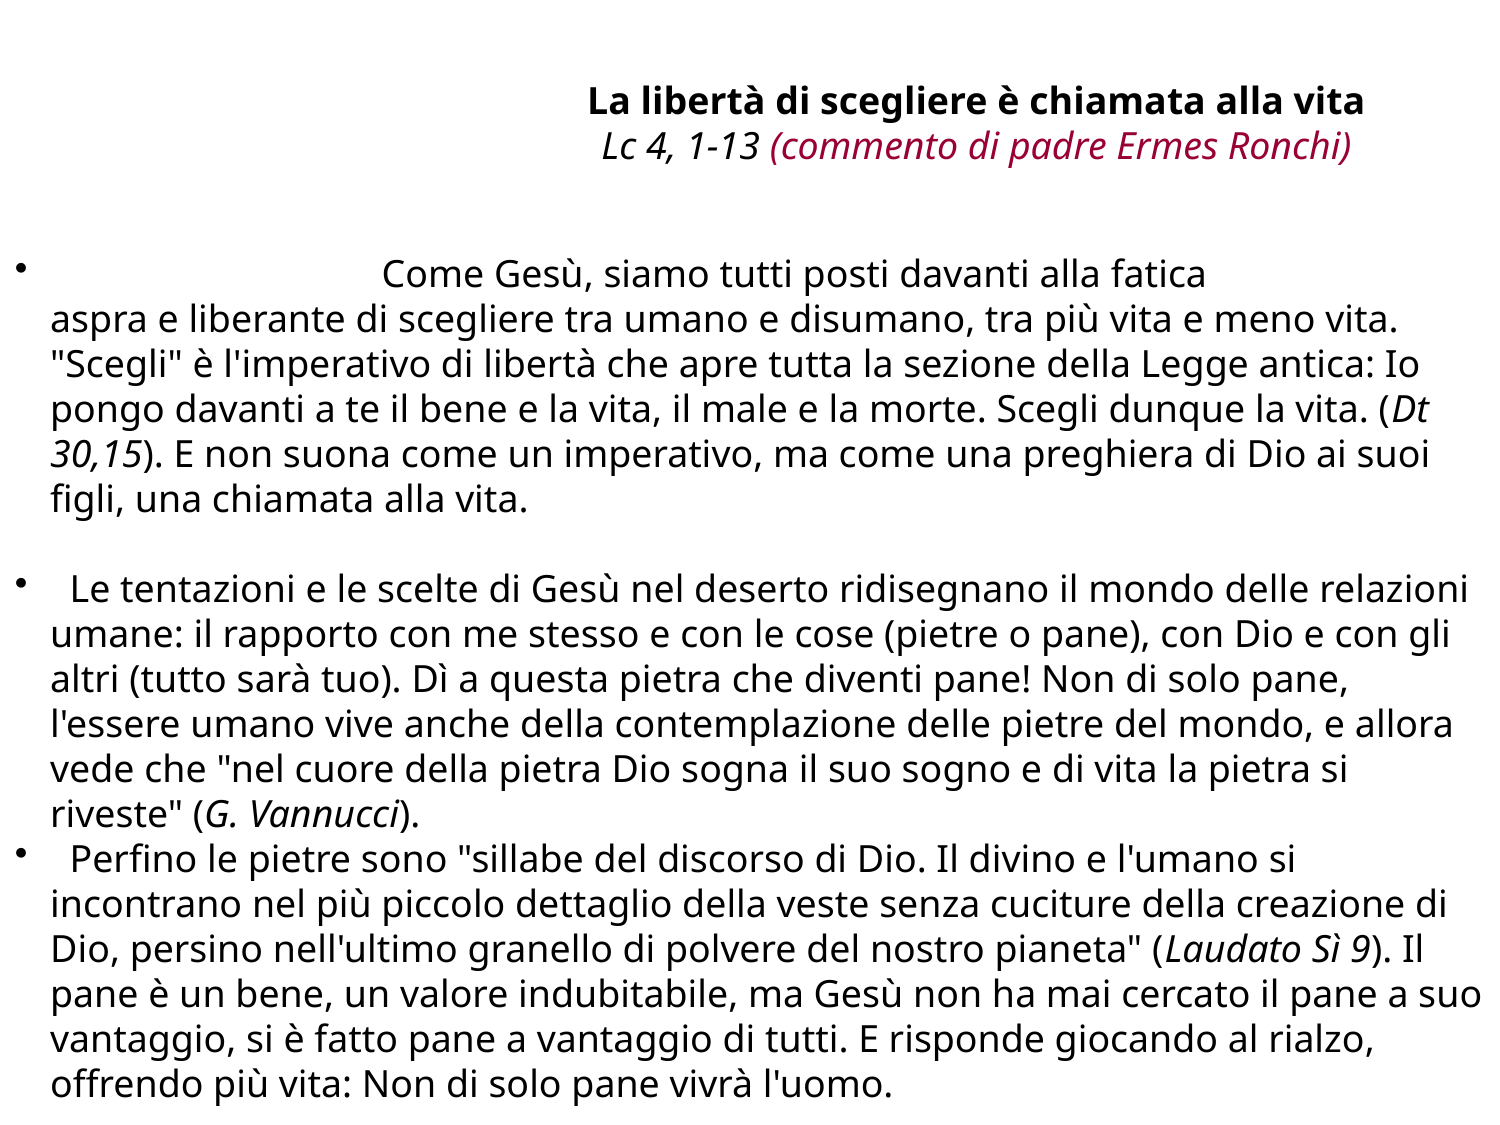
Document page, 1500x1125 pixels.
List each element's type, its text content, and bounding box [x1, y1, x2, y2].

text_box La libertà di scegliere è chiamata alla vita Lc 4, 1-13 (commento di padre Ermes Ronchi) [395, 69, 1500, 175]
text_box Come Gesù, siamo tutti posti davanti alla fatica aspra e liberante di scegliere tra umano e disumano, tra più vita e meno vita. "Scegli" è l'imperativo di libertà che apre tutta la sezione della Legge antica: Io pongo davanti a te il bene e la vita, il male e la morte. Scegli dunque la vita. (Dt 30,15). E non suona come un imperativo, ma come una preghiera di Dio ai suoi figli, una chiamata alla vita. Le tentazioni e le scelte di Gesù nel deserto ridisegnano il mondo delle relazioni umane: il rapporto con me stesso e con le cose (pietre o pane), con Dio e con gli altri (tutto sarà tuo). Dì a questa pietra che diventi pane! Non di solo pane, l'essere umano vive anche della contemplazione delle pietre del mondo, e allora vede che "nel cuore della pietra Dio sogna il suo sogno e di vita la pietra si riveste" (G. Vannucci). Perfino le pietre sono "sillabe del discorso di Dio. Il divino e l'umano si incontrano nel più piccolo dettaglio della veste senza cuciture della creazione di Dio, persino nell'ultimo granello di polvere del nostro pianeta" (Laudato Sì 9). Il pane è un bene, un valore indubitabile, ma Gesù non ha mai cercato il pane a suo vantaggio, si è fatto pane a vantaggio di tutti. E risponde giocando al rialzo, offrendo più vita: Non di solo pane vivrà l'uomo. [0, 801, 1500, 1113]
text_box Come Gesù, siamo tutti posti davanti alla fatica aspra e liberante di scegliere tra umano e disumano, tra più vita e meno vita. "Scegli" è l'imperativo di libertà che apre tutta la sezione della Legge antica: Io pongo davanti a te il bene e la vita, il male e la morte. Scegli dunque la vita. (Dt 30,15). E non suona come un imperativo, ma come una preghiera di Dio ai suoi figli, una chiamata alla vita. Le tentazioni e le scelte di Gesù nel deserto ridisegnano il mondo delle relazioni umane: il rapporto con me stesso e con le cose (pietre o pane), con Dio e con gli altri (tutto sarà tuo). Dì a questa pietra che diventi pane! Non di solo pane, l'essere umano vive anche della contemplazione delle pietre del mondo, e allora vede che "nel cuore della pietra Dio sogna il suo sogno e di vita la pietra si riveste" (G. Vannucci). Perfino le pietre sono "sillabe del discorso di Dio. Il divino e l'umano si incontrano nel più piccolo dettaglio della veste senza cuciture della creazione di Dio, persino nell'ultimo granello di polvere del nostro pianeta" (Laudato Sì 9). Il pane è un bene, un valore indubitabile, ma Gesù non ha mai cercato il pane a suo vantaggio, si è fatto pane a vantaggio di tutti. E risponde giocando al rialzo, offrendo più vita: Non di solo pane vivrà l'uomo. [0, 711, 1500, 799]
text_box Come Gesù, siamo tutti posti davanti alla fatica aspra e liberante di scegliere tra umano e disumano, tra più vita e meno vita. "Scegli" è l'imperativo di libertà che apre tutta la sezione della Legge antica: Io pongo davanti a te il bene e la vita, il male e la morte. Scegli dunque la vita. (Dt 30,15). E non suona come un imperativo, ma come una preghiera di Dio ai suoi figli, una chiamata alla vita. Le tentazioni e le scelte di Gesù nel deserto ridisegnano il mondo delle relazioni umane: il rapporto con me stesso e con le cose (pietre o pane), con Dio e con gli altri (tutto sarà tuo). Dì a questa pietra che diventi pane! Non di solo pane, l'essere umano vive anche della contemplazione delle pietre del mondo, e allora vede che "nel cuore della pietra Dio sogna il suo sogno e di vita la pietra si riveste" (G. Vannucci). Perfino le pietre sono "sillabe del discorso di Dio. Il divino e l'umano si incontrano nel più piccolo dettaglio della veste senza cuciture della creazione di Dio, persino nell'ultimo granello di polvere del nostro pianeta" (Laudato Sì 9). Il pane è un bene, un valore indubitabile, ma Gesù non ha mai cercato il pane a suo vantaggio, si è fatto pane a vantaggio di tutti. E risponde giocando al rialzo, offrendo più vita: Non di solo pane vivrà l'uomo. [0, 243, 1500, 710]
